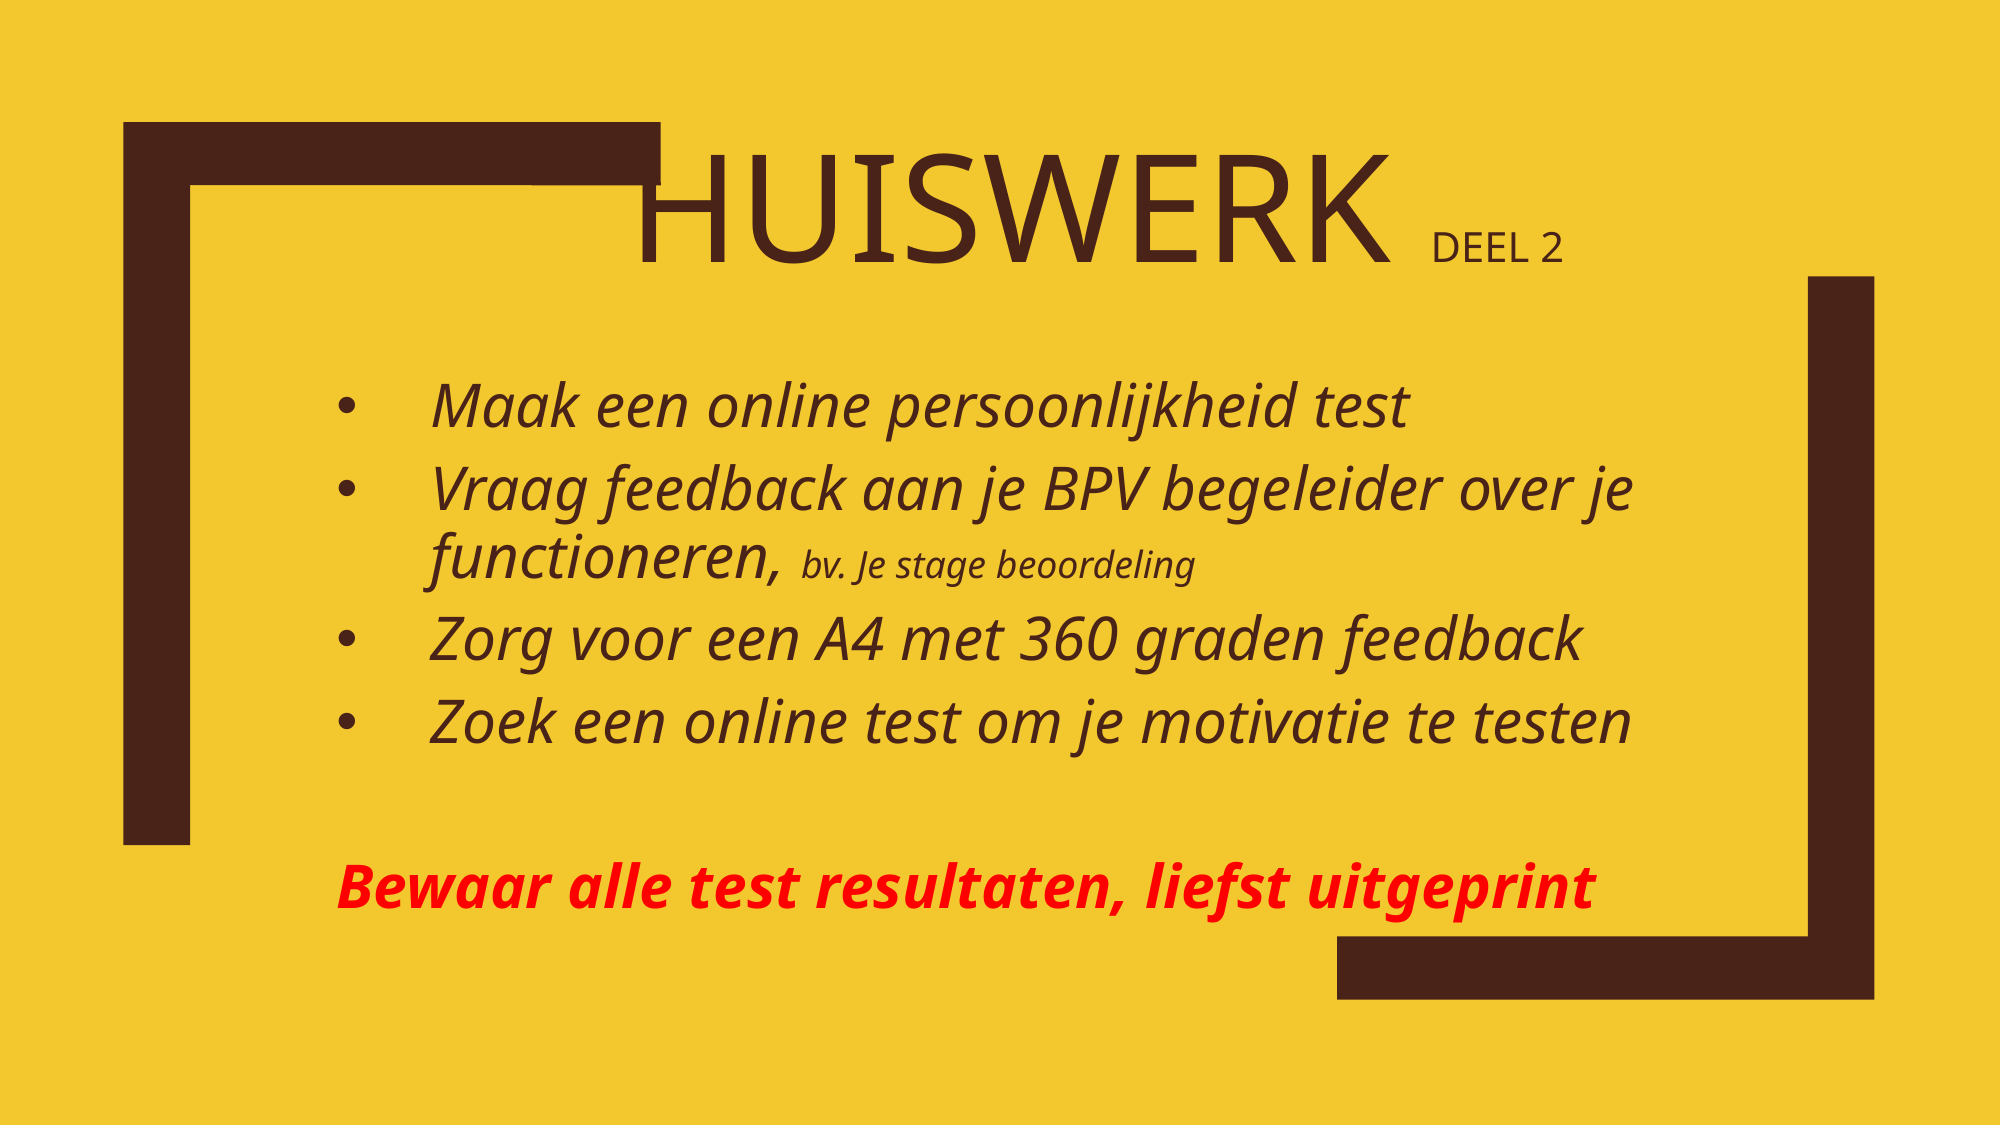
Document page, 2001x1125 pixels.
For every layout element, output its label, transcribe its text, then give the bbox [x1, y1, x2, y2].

subtitle Maak een online persoonlijkheid test Vraag feedback aan je BPV begeleider over je functioneren, bv. Je stage beoordeling Zorg voor een A4 met 360 graden feedback Zoek een online test om je motivatie te testen Bewaar alle test resultaten, liefst uitgeprint [246, 278, 1807, 536]
title Huiswerk deel 2 [422, 102, 1770, 278]
